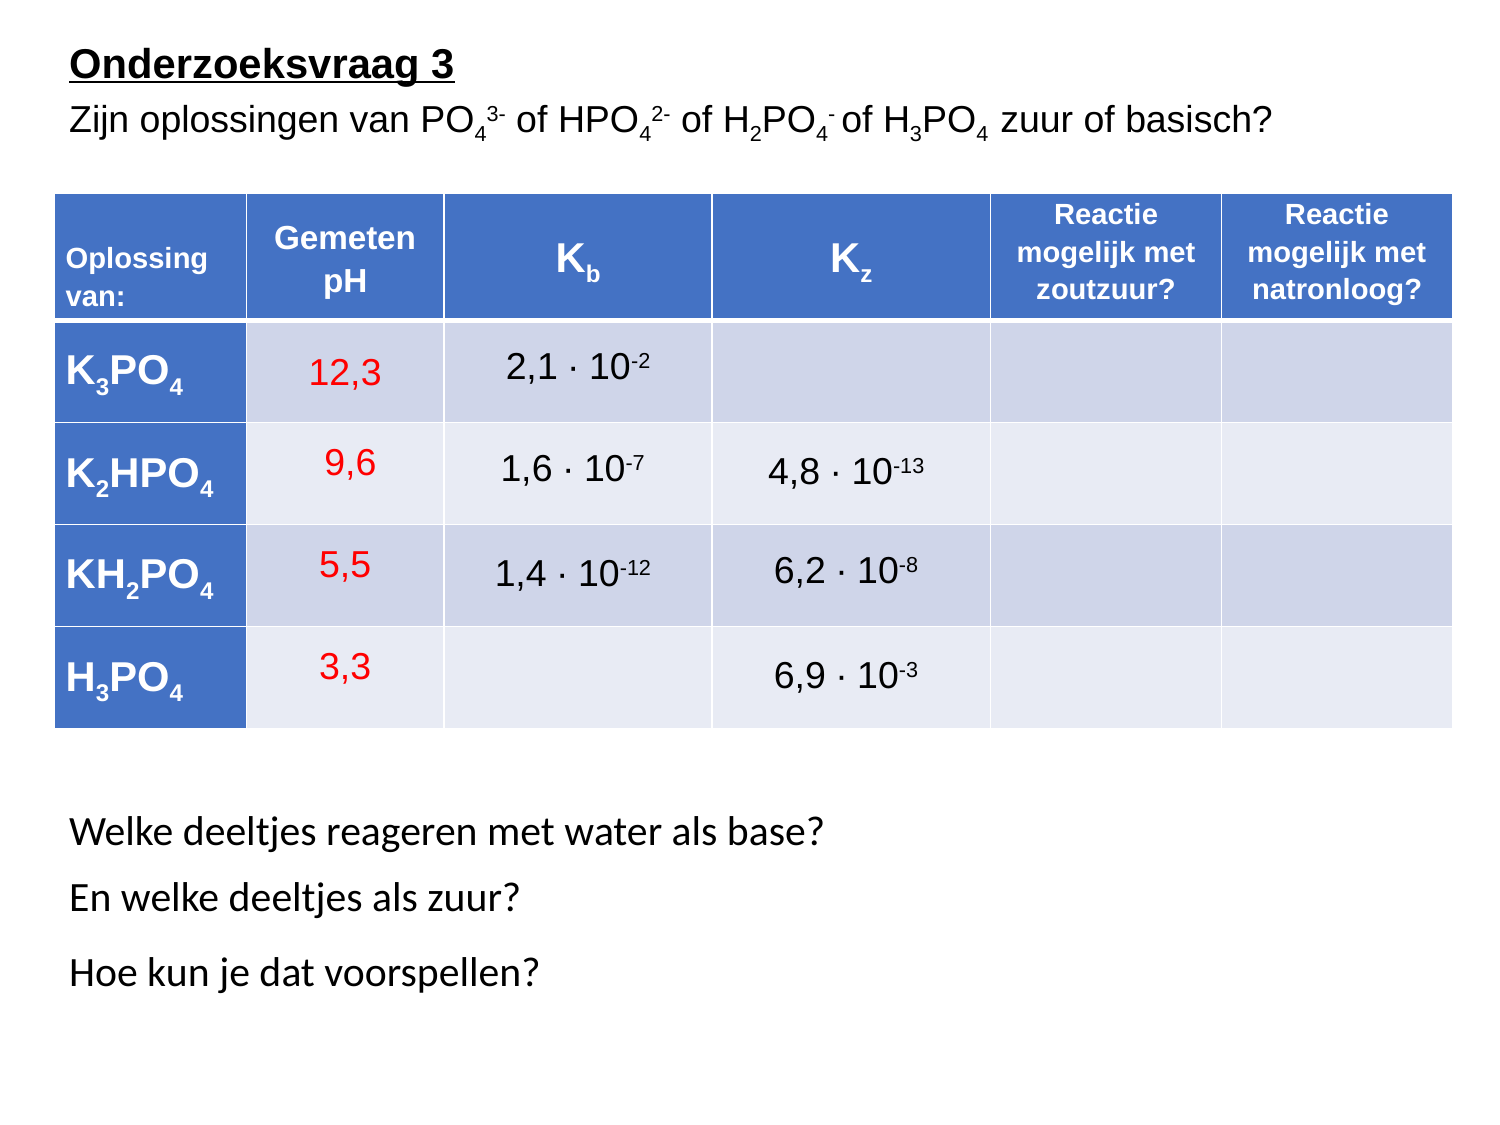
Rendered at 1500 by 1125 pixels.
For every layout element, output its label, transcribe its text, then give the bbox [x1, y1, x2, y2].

table_cell 6,2 ∙ 10-8 [713, 525, 990, 626]
table_cell 3,3 [247, 627, 443, 728]
table_cell [1222, 627, 1452, 728]
table_cell [991, 423, 1221, 524]
table_cell [991, 323, 1221, 422]
table_header Gemeten pH [247, 194, 443, 318]
table_cell 1,4 ∙ 10-12 [445, 525, 711, 626]
table_header Kz [713, 194, 990, 318]
table_cell 5,5 [247, 525, 443, 626]
table_cell K2HPO4 [55, 423, 246, 524]
table_cell K3PO4 [55, 323, 246, 422]
table_cell 2,1 ∙ 10-2 [445, 323, 711, 422]
table_cell [445, 627, 711, 728]
table_cell 1,6 ∙ 10-7 [445, 423, 711, 524]
table_cell [713, 323, 990, 422]
table_cell [1222, 323, 1452, 422]
table_header Kb [445, 194, 711, 318]
table_header Reactie mogelijk met zoutzuur? [991, 194, 1221, 318]
table_cell 9,6 [247, 423, 443, 524]
table_cell KH2PO4 [55, 525, 246, 626]
table_cell [991, 525, 1221, 626]
table_cell H3PO4 [55, 627, 246, 728]
table_cell [1222, 525, 1452, 626]
table_cell [1222, 423, 1452, 524]
table_cell [991, 627, 1221, 728]
table_header Oplossing van: [55, 194, 246, 318]
table_cell 4,8 ∙ 10-13 [713, 423, 990, 524]
text_box Onderzoeksvraag 3 Zijn oplossingen van PO43- of HPO42- of H2PO4- of H3PO4 zuur of basisch? Welke deeltjes reageren met water als base? PO43- en HPO42- En welke deeltjes als zuur? H2PO4- en H3PO4 Hoe kun je dat voorspellen? Vergelijk Kz en Kb [54, 22, 1484, 1125]
table_header Reactie mogelijk met natronloog? [1222, 194, 1452, 318]
table_cell 6,9 ∙ 10-3 [713, 627, 990, 728]
table_cell 12,3 [247, 323, 443, 422]
